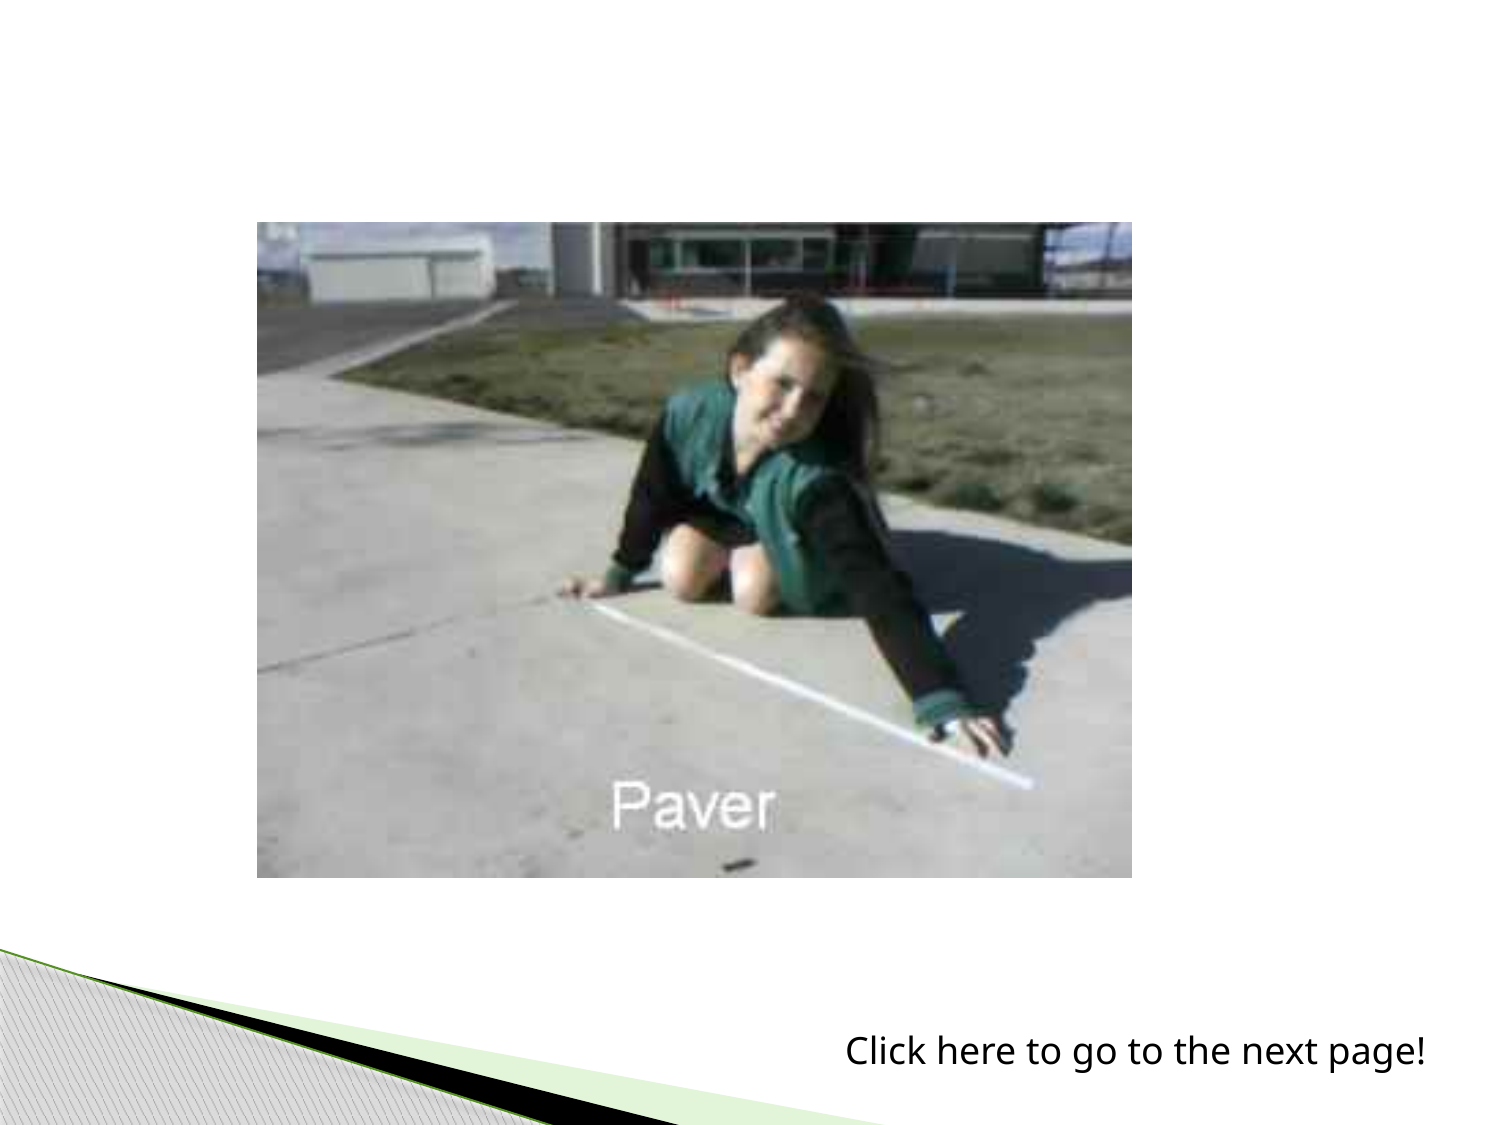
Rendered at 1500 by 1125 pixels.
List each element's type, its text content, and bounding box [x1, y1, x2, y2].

text_box Click here to go to the next page! [609, 1019, 1442, 1080]
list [257, 222, 1132, 879]
